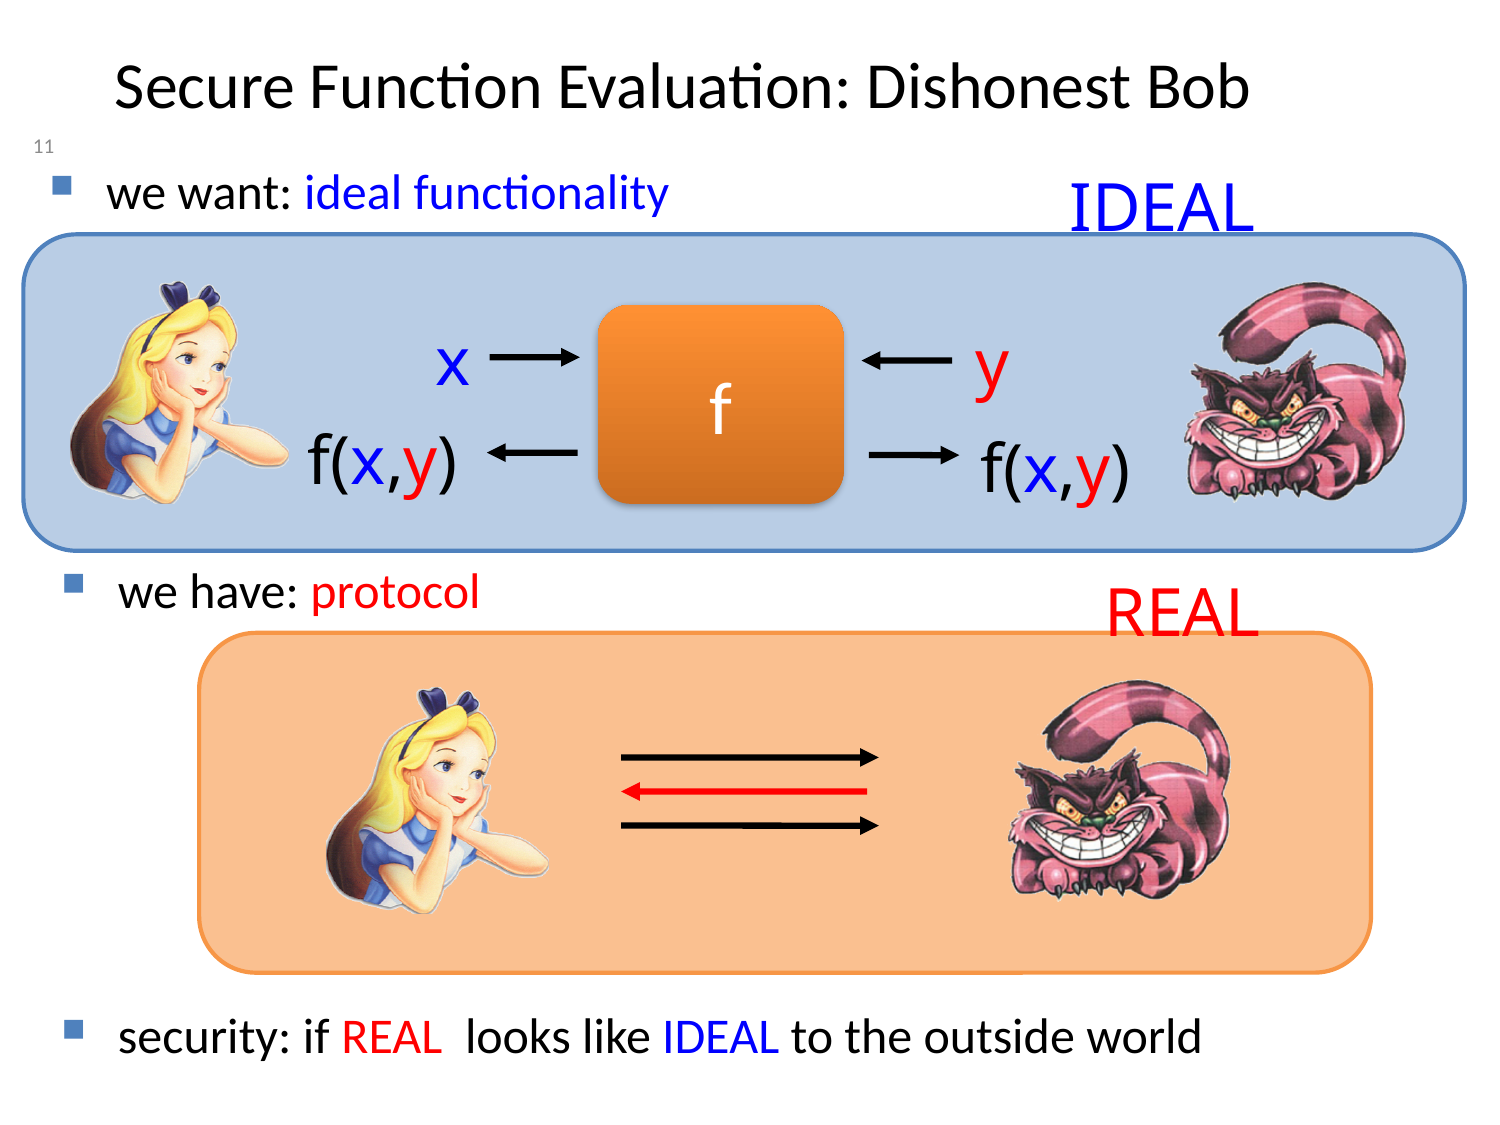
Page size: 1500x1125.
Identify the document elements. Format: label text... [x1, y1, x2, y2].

text_box f [597, 304, 844, 504]
text_box f(x,y) [294, 410, 528, 488]
text_box f(x,y) [965, 417, 1178, 496]
title Secure Function Evaluation: Dishonest Bob [100, 35, 1447, 176]
text_box [500, 351, 580, 364]
text_box x [421, 311, 500, 389]
text_box we want: ideal functionality [35, 152, 985, 235]
text_box [861, 354, 953, 367]
picture [325, 686, 549, 915]
text_box [868, 448, 960, 462]
picture [1007, 679, 1231, 902]
text_box [197, 630, 1374, 975]
text_box IDEAL [1054, 156, 1278, 235]
text_box [21, 232, 1467, 553]
text_box [621, 785, 868, 798]
text_box we have: protocol [46, 550, 715, 633]
picture [70, 280, 289, 505]
text_box [621, 819, 879, 832]
picture [1183, 280, 1407, 503]
text_box [621, 751, 879, 764]
text_box REAL [1089, 562, 1313, 640]
text_box security: if REAL looks like IDEAL to the outside world [46, 996, 1454, 1102]
text_box y [960, 313, 1051, 392]
